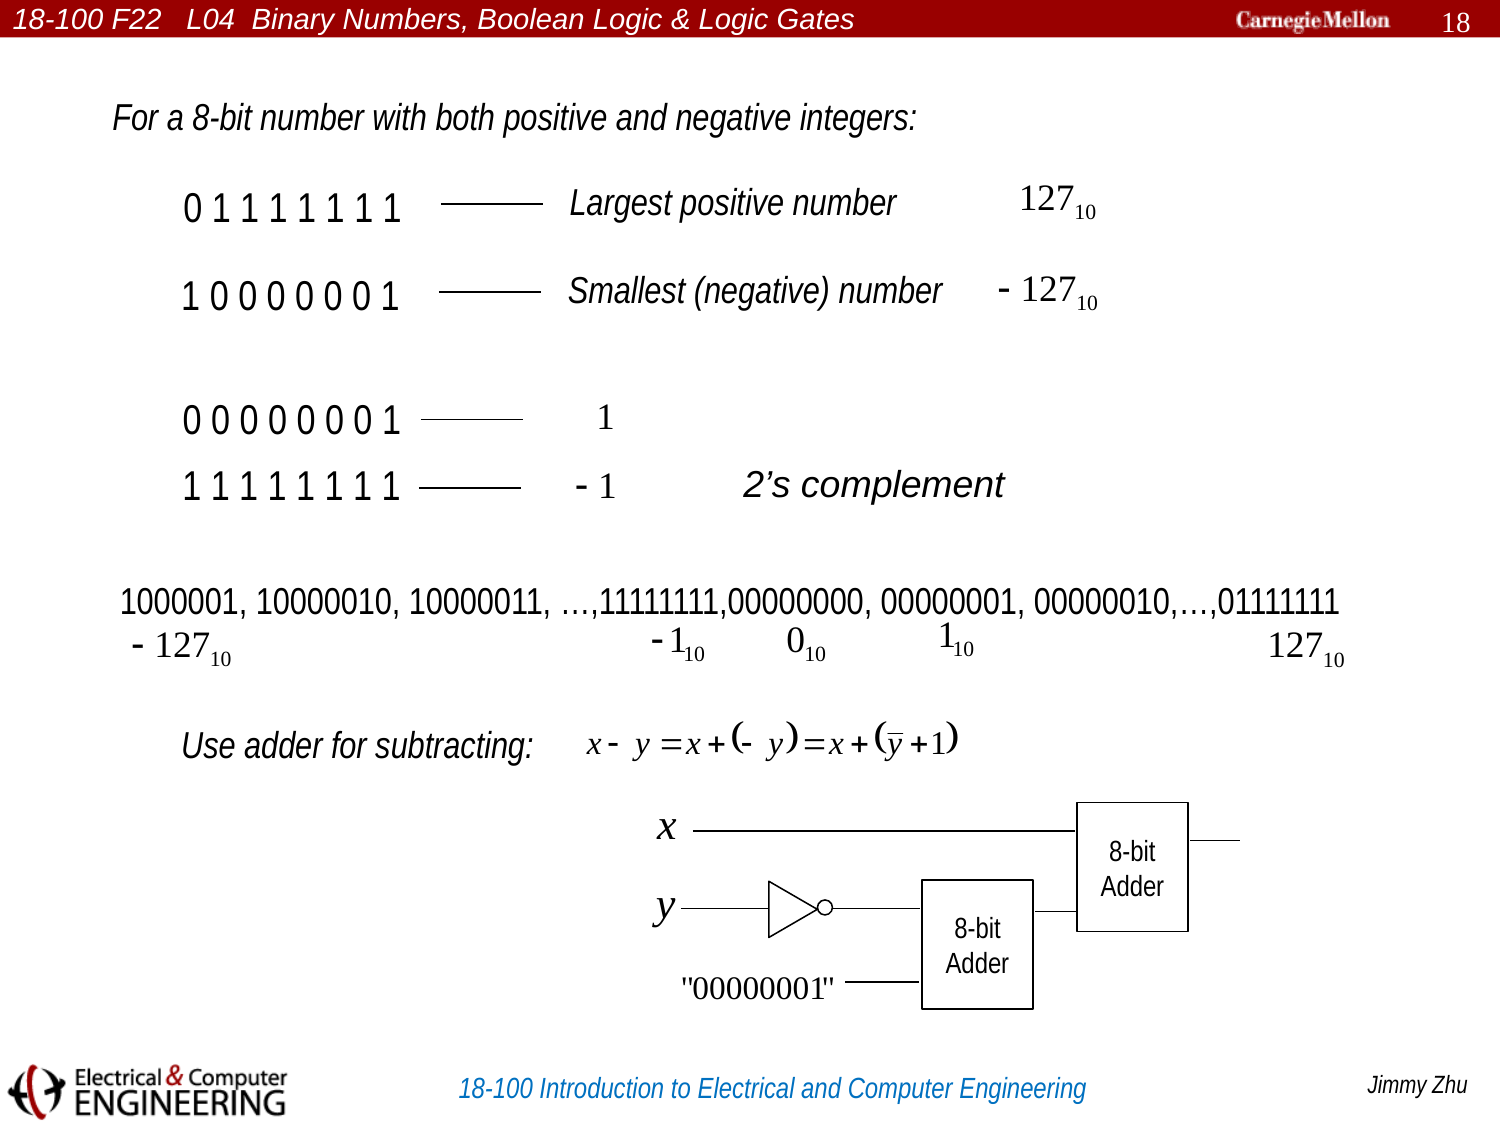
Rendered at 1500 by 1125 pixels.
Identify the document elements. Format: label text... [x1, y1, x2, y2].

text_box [569, 464, 620, 505]
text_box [935, 609, 980, 667]
text_box 1 1 1 1 1 1 1 1 [167, 451, 416, 516]
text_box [125, 619, 239, 677]
text_box 1000001, 10000010, 10000011, …,11111111,00000000, 00000001, 00000010,…,01111111 [104, 569, 1393, 629]
text_box 8-bit Adder [921, 879, 1033, 1009]
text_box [645, 614, 711, 672]
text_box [580, 720, 959, 769]
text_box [677, 969, 839, 1009]
text_box For a 8-bit number with both positive and negative integers: [97, 85, 941, 146]
picture [0, 1058, 298, 1125]
text_box Use adder for subtracting: [166, 713, 549, 774]
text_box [781, 614, 832, 672]
text_box 8-bit Adder [1076, 802, 1188, 932]
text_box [644, 889, 686, 938]
slide_number 18 [1217, 0, 1494, 34]
text_box Largest positive number [554, 170, 921, 231]
text_box [817, 899, 833, 907]
text_box 0 1 1 1 1 1 1 1 [168, 173, 417, 238]
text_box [1265, 620, 1354, 677]
text_box Smallest (negative) number [553, 258, 966, 319]
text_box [594, 395, 617, 437]
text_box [992, 263, 1105, 320]
text_box [768, 916, 806, 938]
text_box 0 0 0 0 0 0 0 1 [168, 385, 417, 451]
text_box 2’s complement [728, 452, 1031, 513]
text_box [1016, 172, 1105, 229]
text_box 1 0 0 0 0 0 0 1 [166, 261, 415, 326]
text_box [647, 810, 686, 851]
text_box [768, 881, 814, 907]
